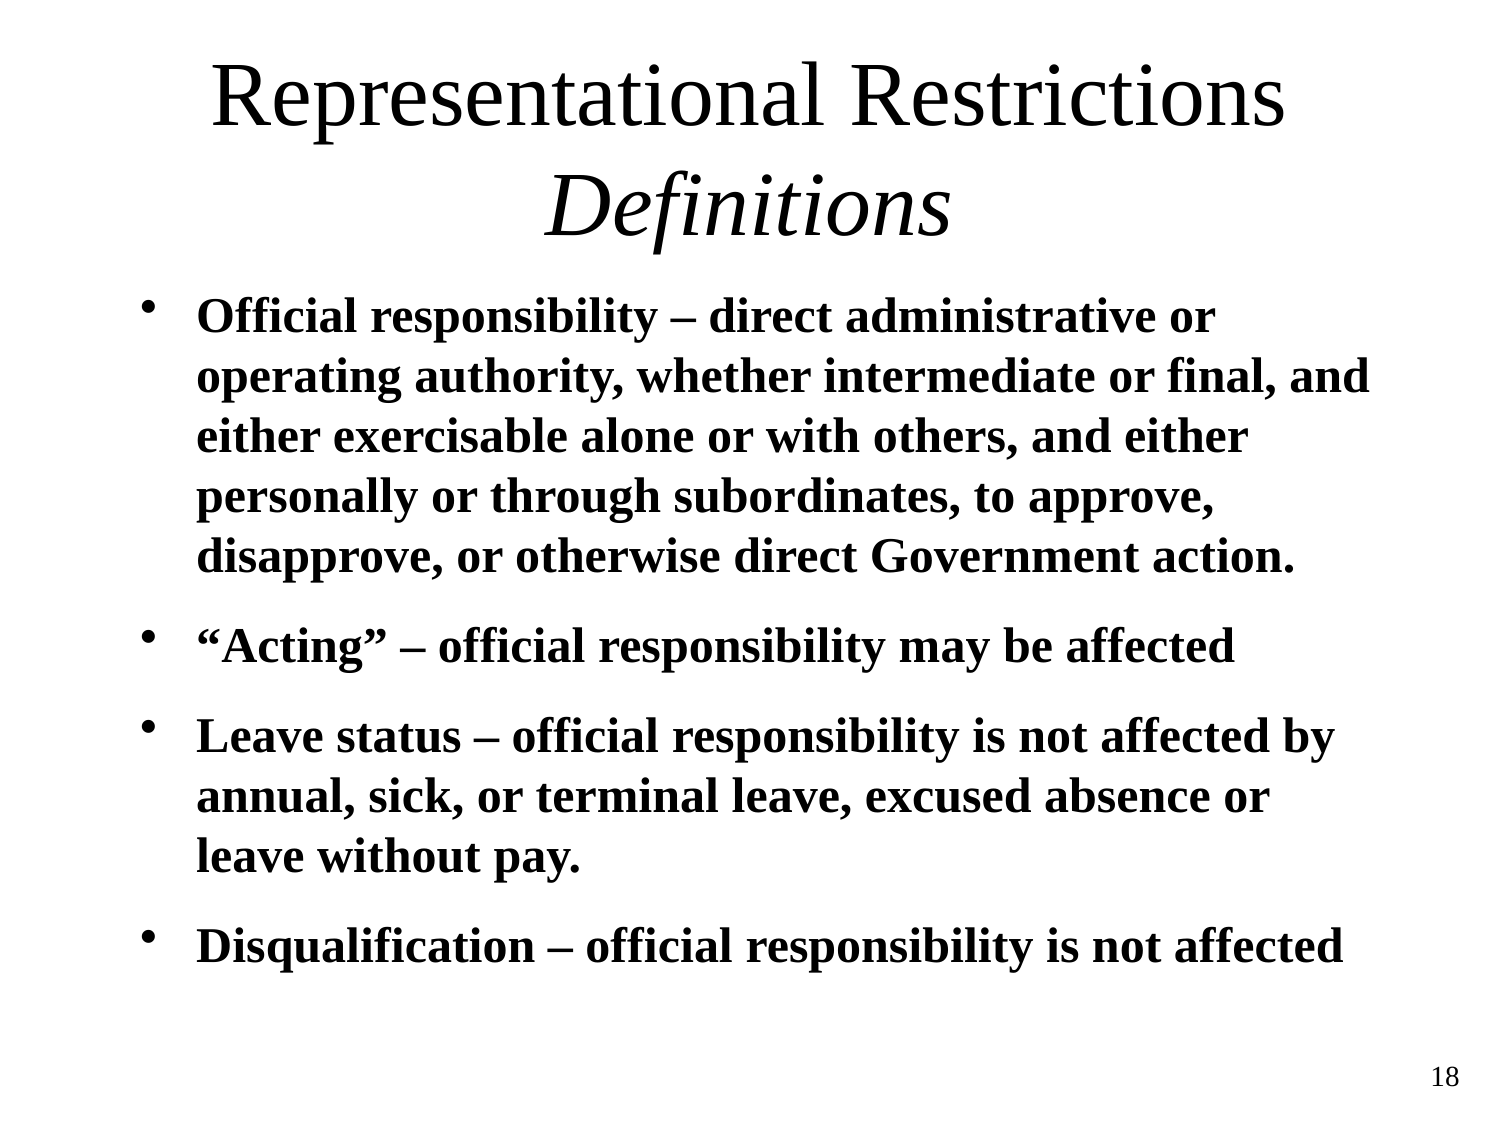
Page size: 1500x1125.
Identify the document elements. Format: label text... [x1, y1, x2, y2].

title Representational Restrictions Definitions [112, 50, 1388, 238]
slide_number 18 [1162, 1037, 1476, 1113]
list Official responsibility – direct administrative or operating authority, whether intermediate or final, and either exercisable alone or with others, and either personally or through subordinates, to approve, disapprove, or otherwise direct Government action. “Acting” – official responsibility may be affected Leave status – official responsibility is not affected by annual, sick, or terminal leave, excused absence or leave without pay. Disqualification – official responsibility is not affected [125, 275, 1400, 1050]
